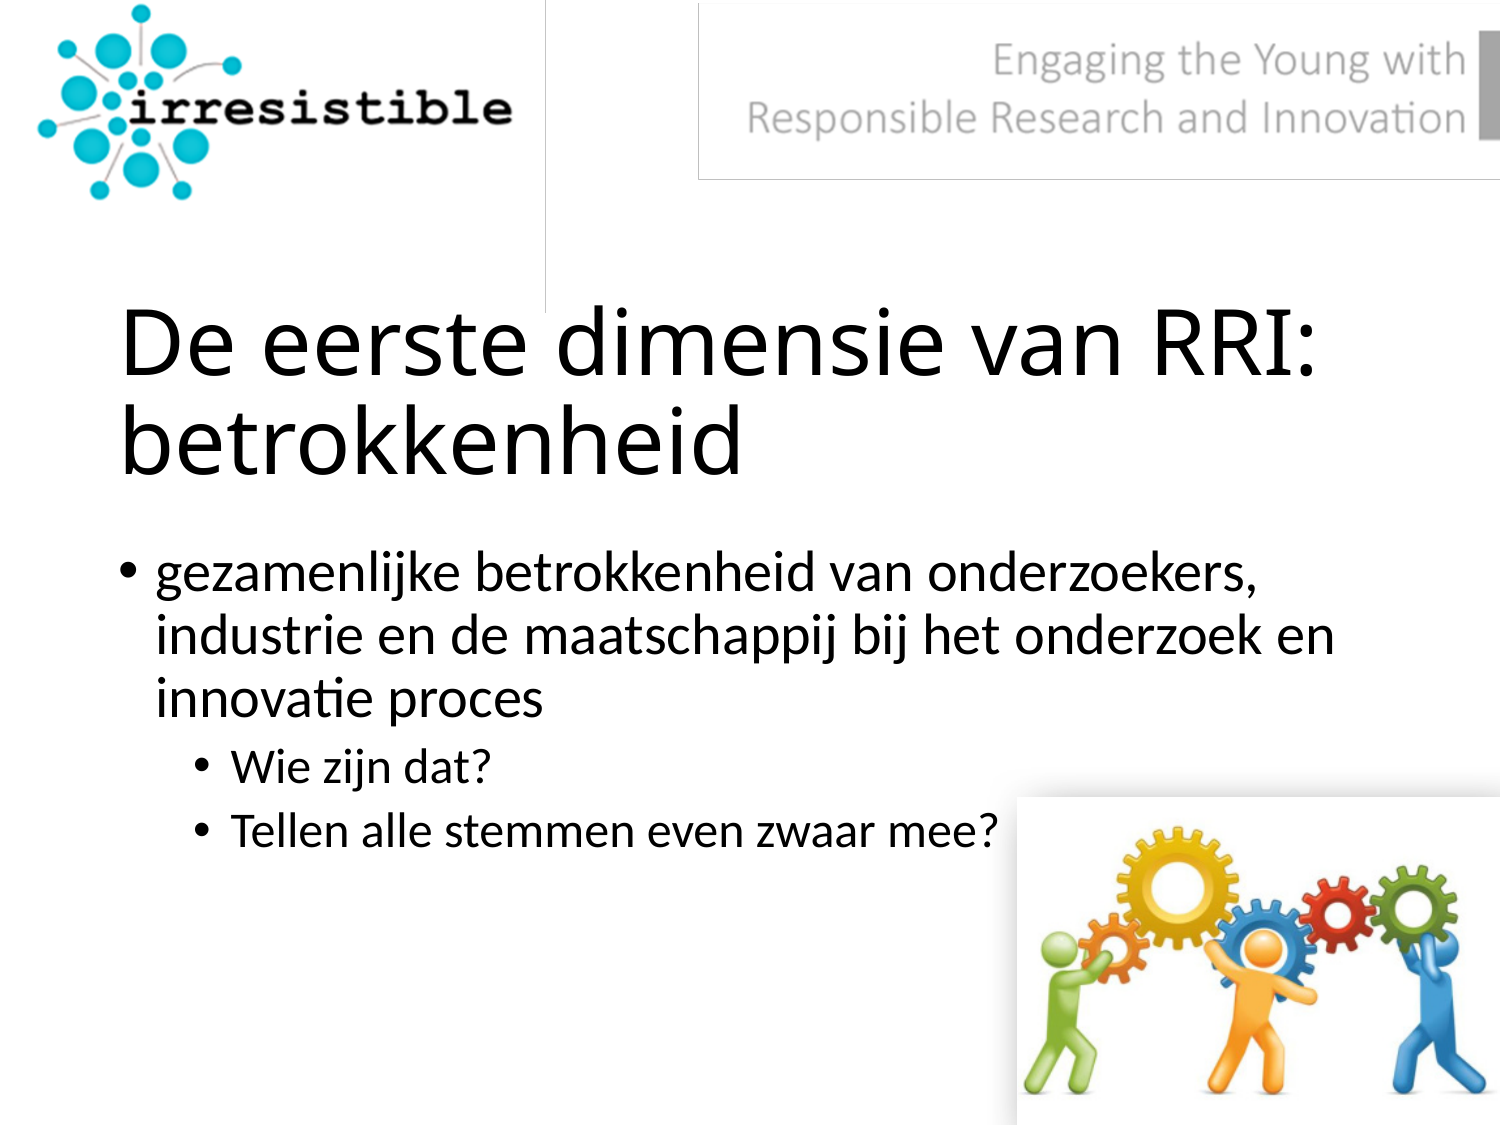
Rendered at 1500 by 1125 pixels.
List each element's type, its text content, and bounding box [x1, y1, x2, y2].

picture [32, 0, 1500, 313]
list gezamenlijke betrokkenheid van onderzoekers, industrie en de maatschappij bij het onderzoek en innovatie proces Wie zijn dat? Tellen alle stemmen even zwaar mee? [103, 533, 1397, 1014]
picture [1017, 797, 1500, 1125]
title De eerste dimensie van RRI: betrokkenheid [103, 286, 1397, 505]
